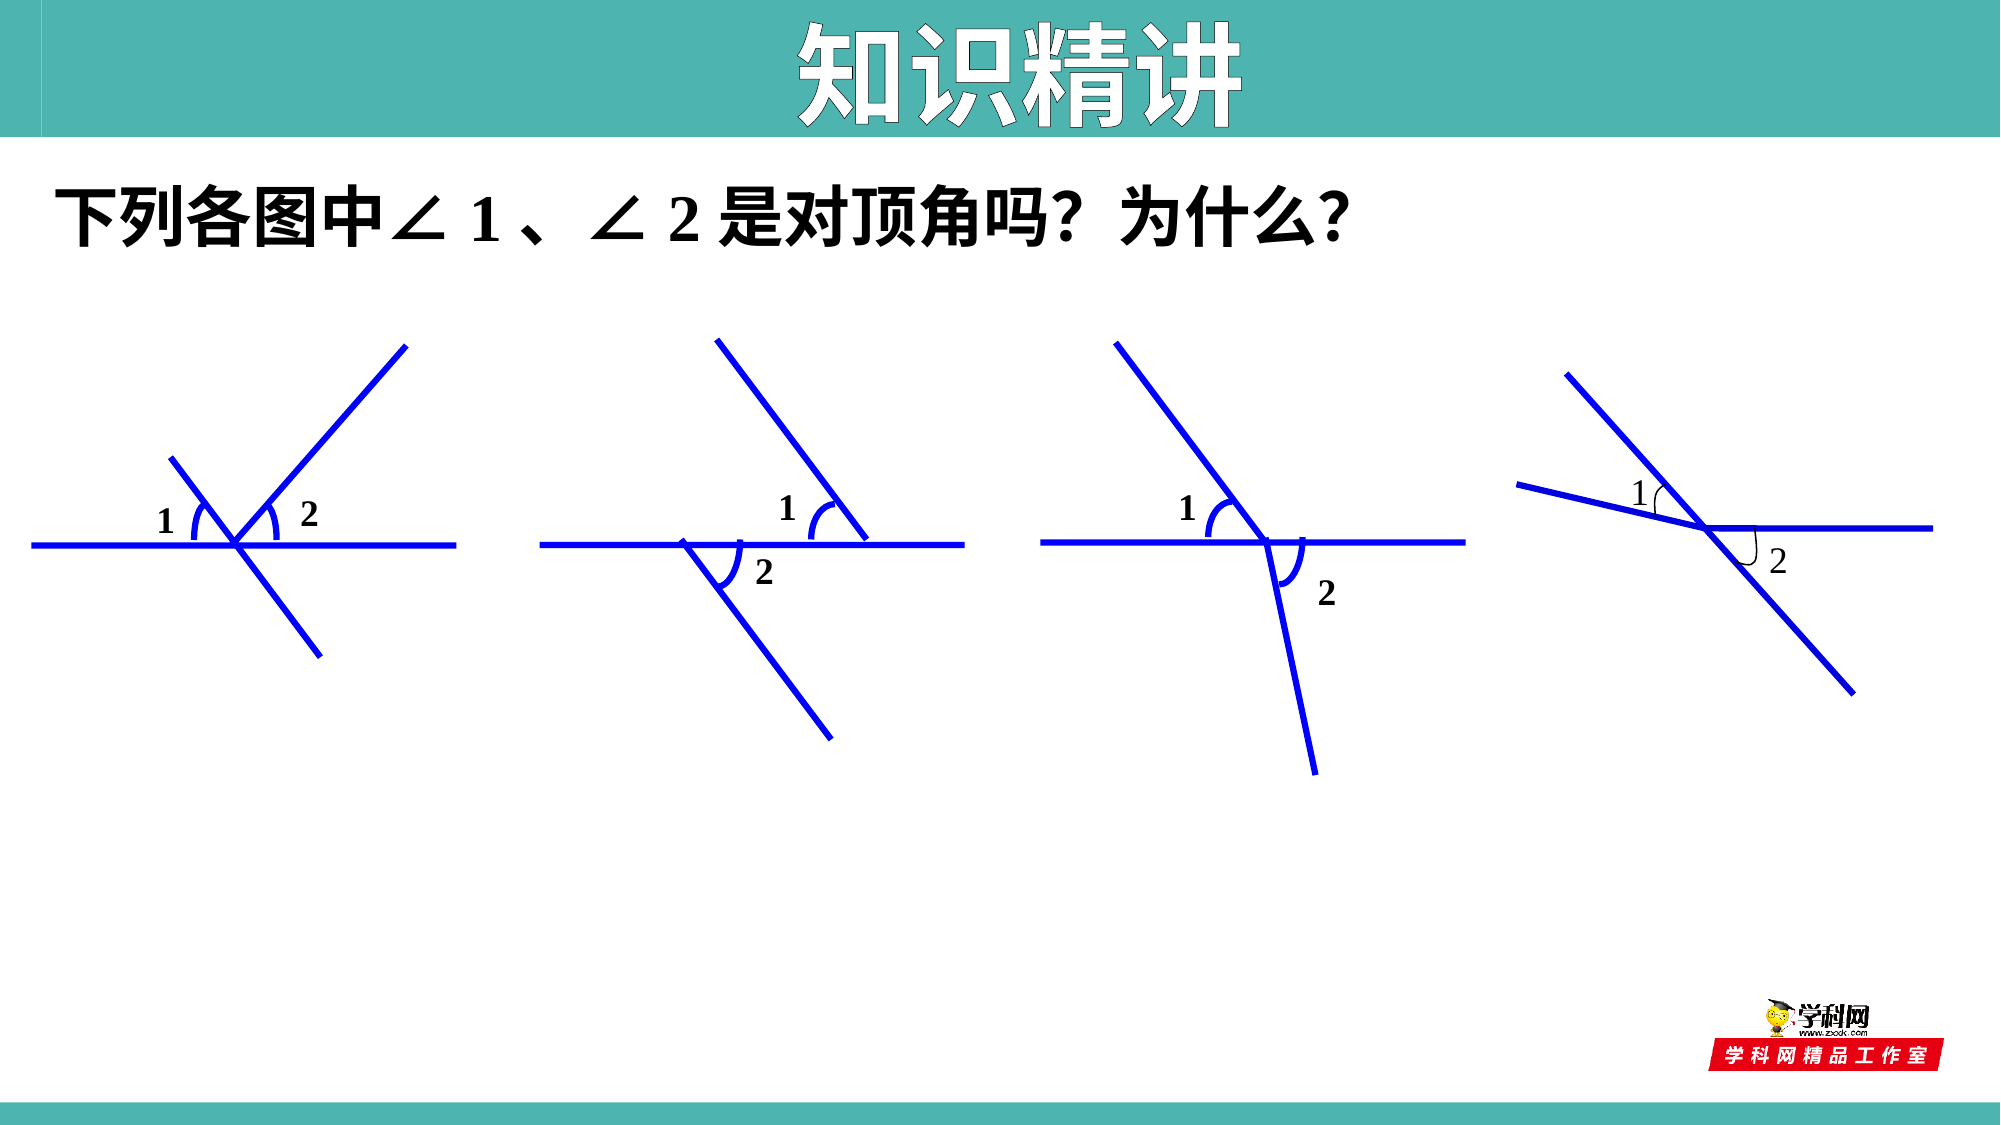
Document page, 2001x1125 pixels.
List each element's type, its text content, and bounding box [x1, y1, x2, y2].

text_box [0, 0, 2000, 138]
text_box [0, 1100, 2000, 1125]
picture [1766, 999, 1869, 1037]
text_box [1516, 373, 1934, 695]
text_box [1040, 342, 1466, 776]
text_box 下列各图中∠1、∠2是对顶角吗？为什么？ [37, 167, 1421, 262]
picture [1708, 1038, 1944, 1071]
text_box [539, 339, 965, 740]
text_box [31, 345, 457, 658]
